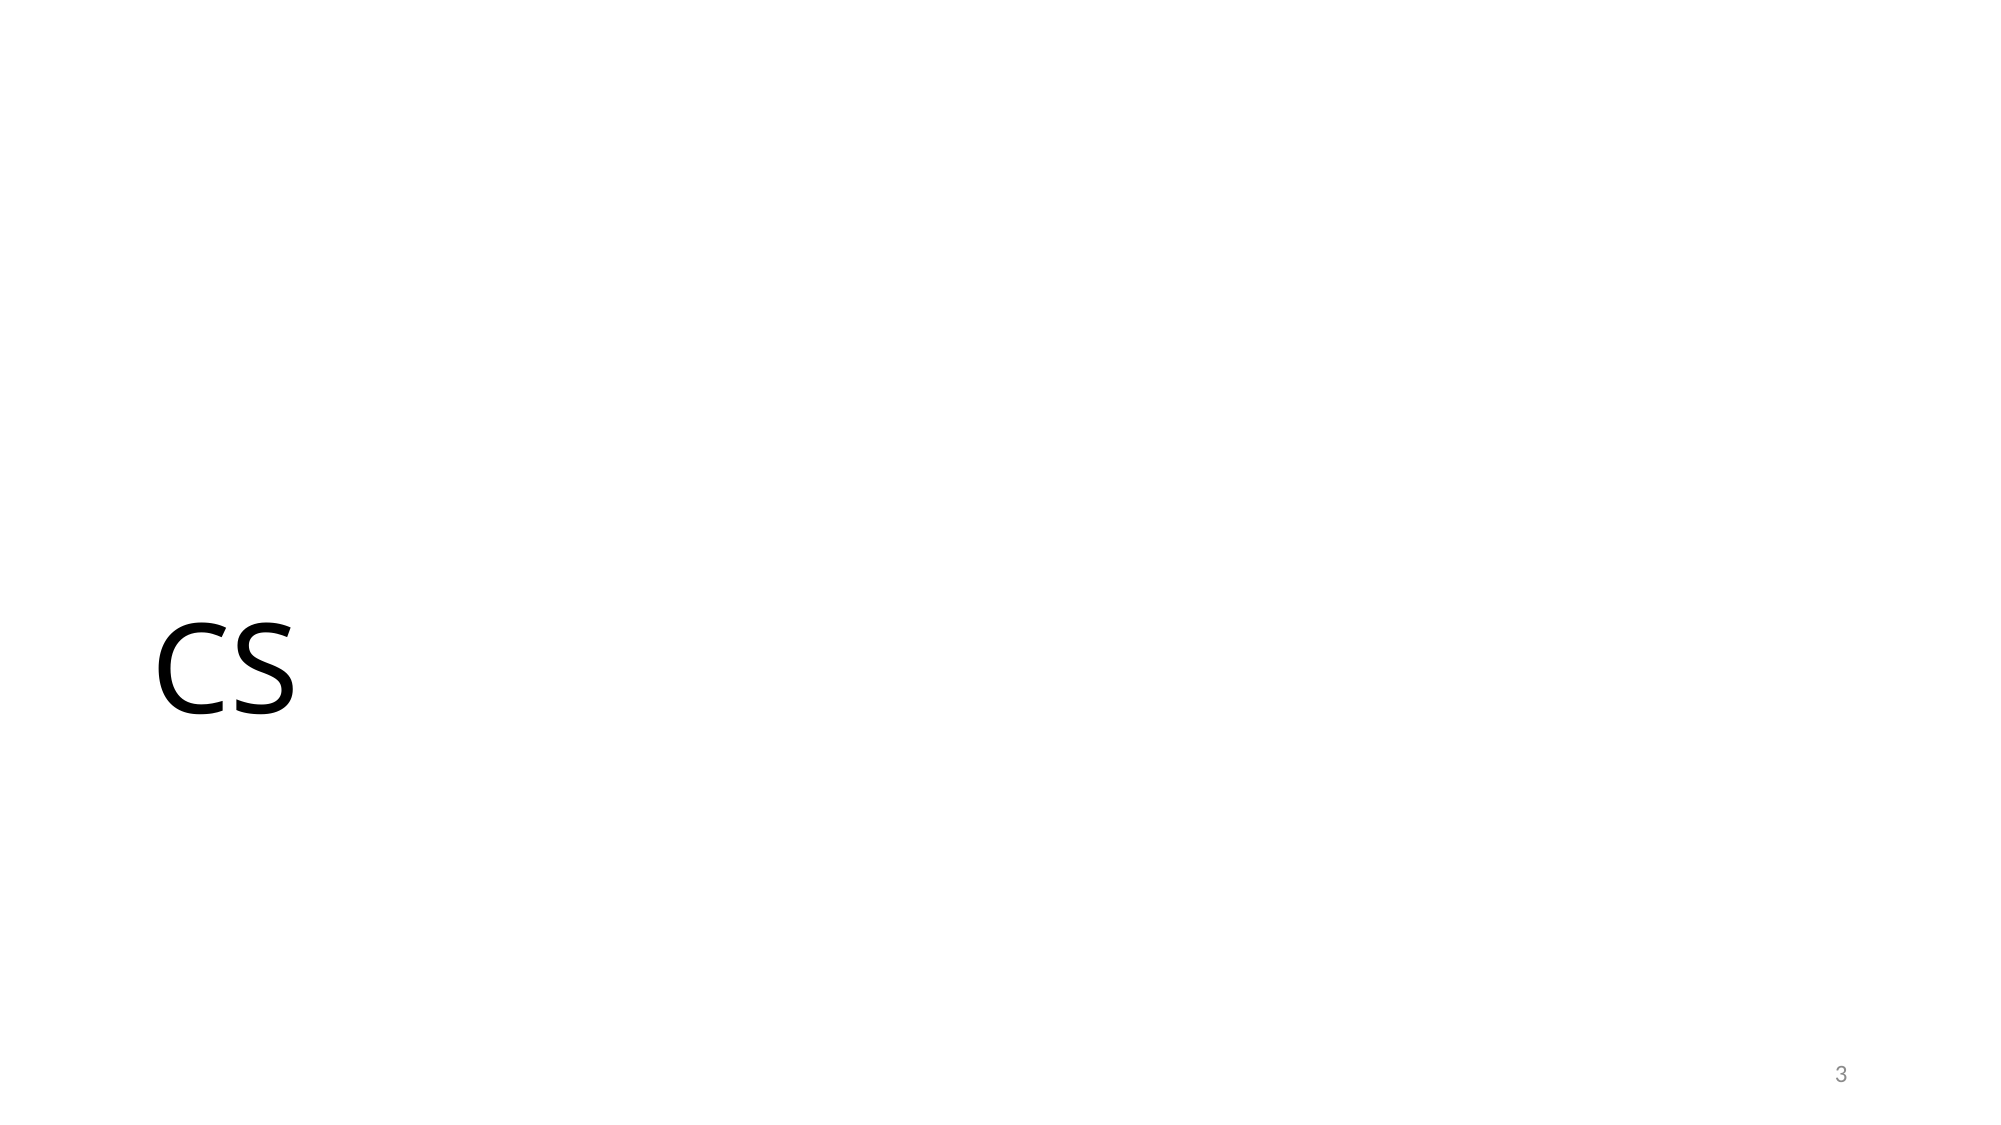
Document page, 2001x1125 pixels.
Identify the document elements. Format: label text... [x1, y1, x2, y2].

slide_number 3 [1412, 1042, 1863, 1103]
title CS [136, 280, 1862, 749]
